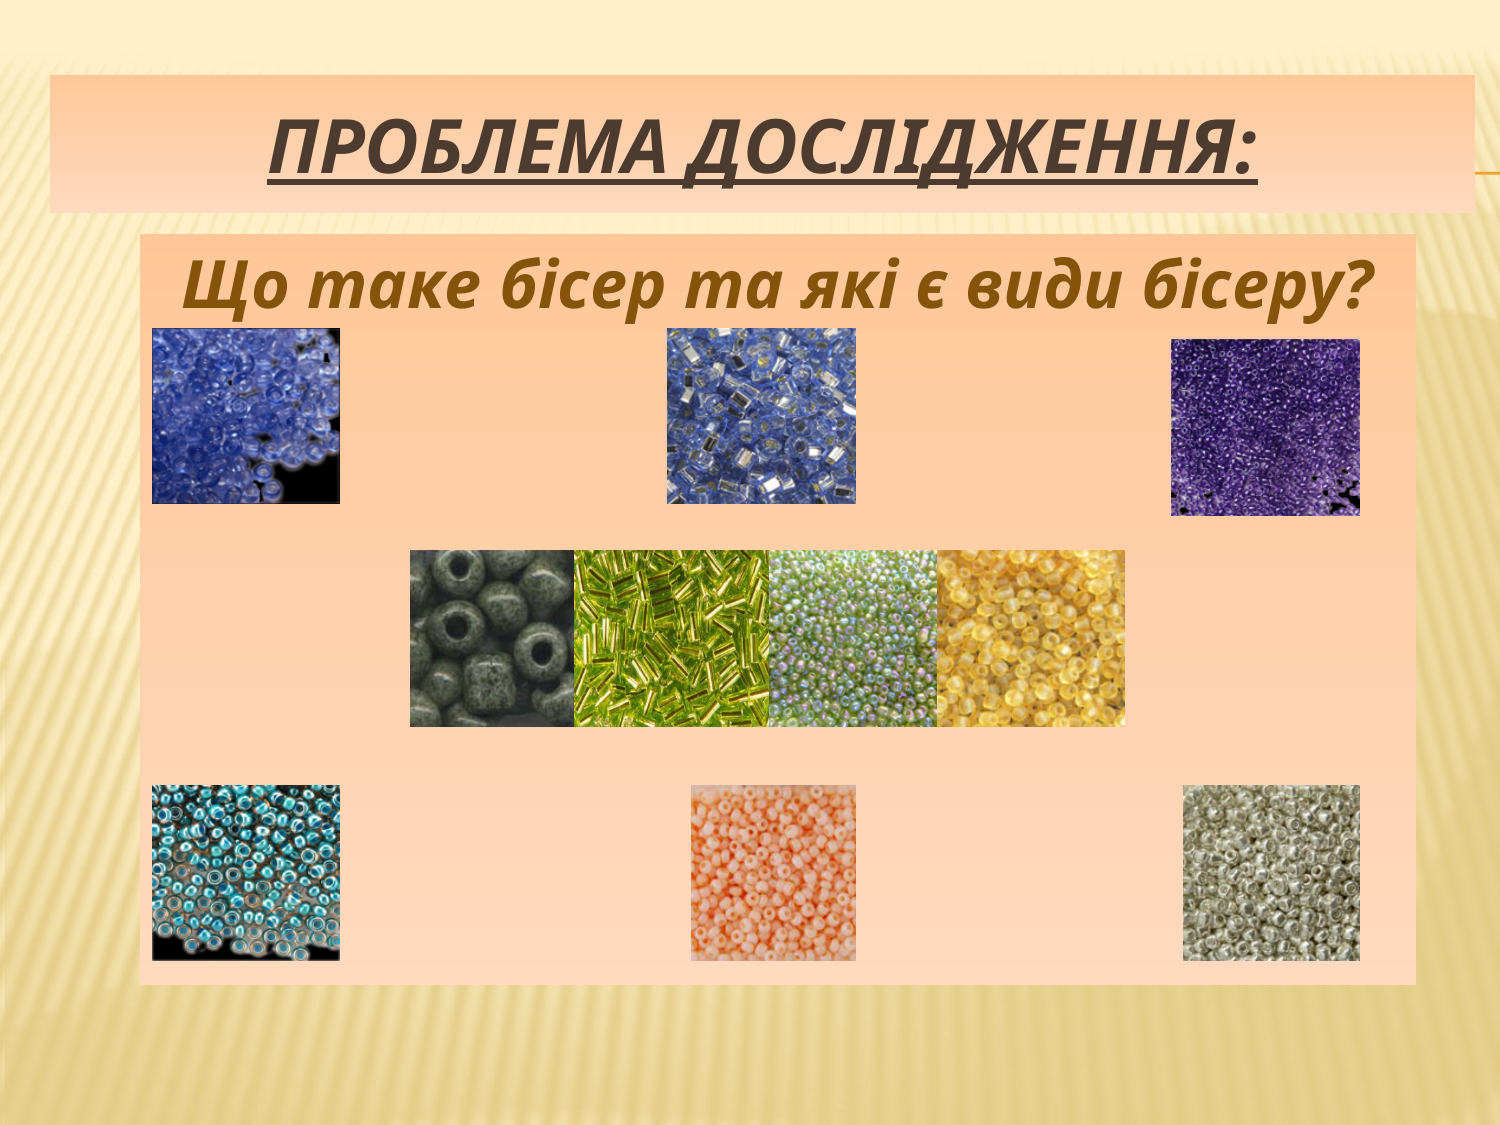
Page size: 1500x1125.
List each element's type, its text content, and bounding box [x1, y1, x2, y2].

picture [667, 327, 856, 505]
picture [1171, 339, 1360, 516]
picture [152, 327, 341, 505]
list Що таке бісер та які є види бісеру? [140, 234, 1416, 985]
title Проблема дослідження: [50, 75, 1475, 213]
picture [1183, 784, 1360, 962]
picture [409, 550, 1126, 727]
picture [152, 784, 341, 962]
picture [691, 784, 856, 962]
